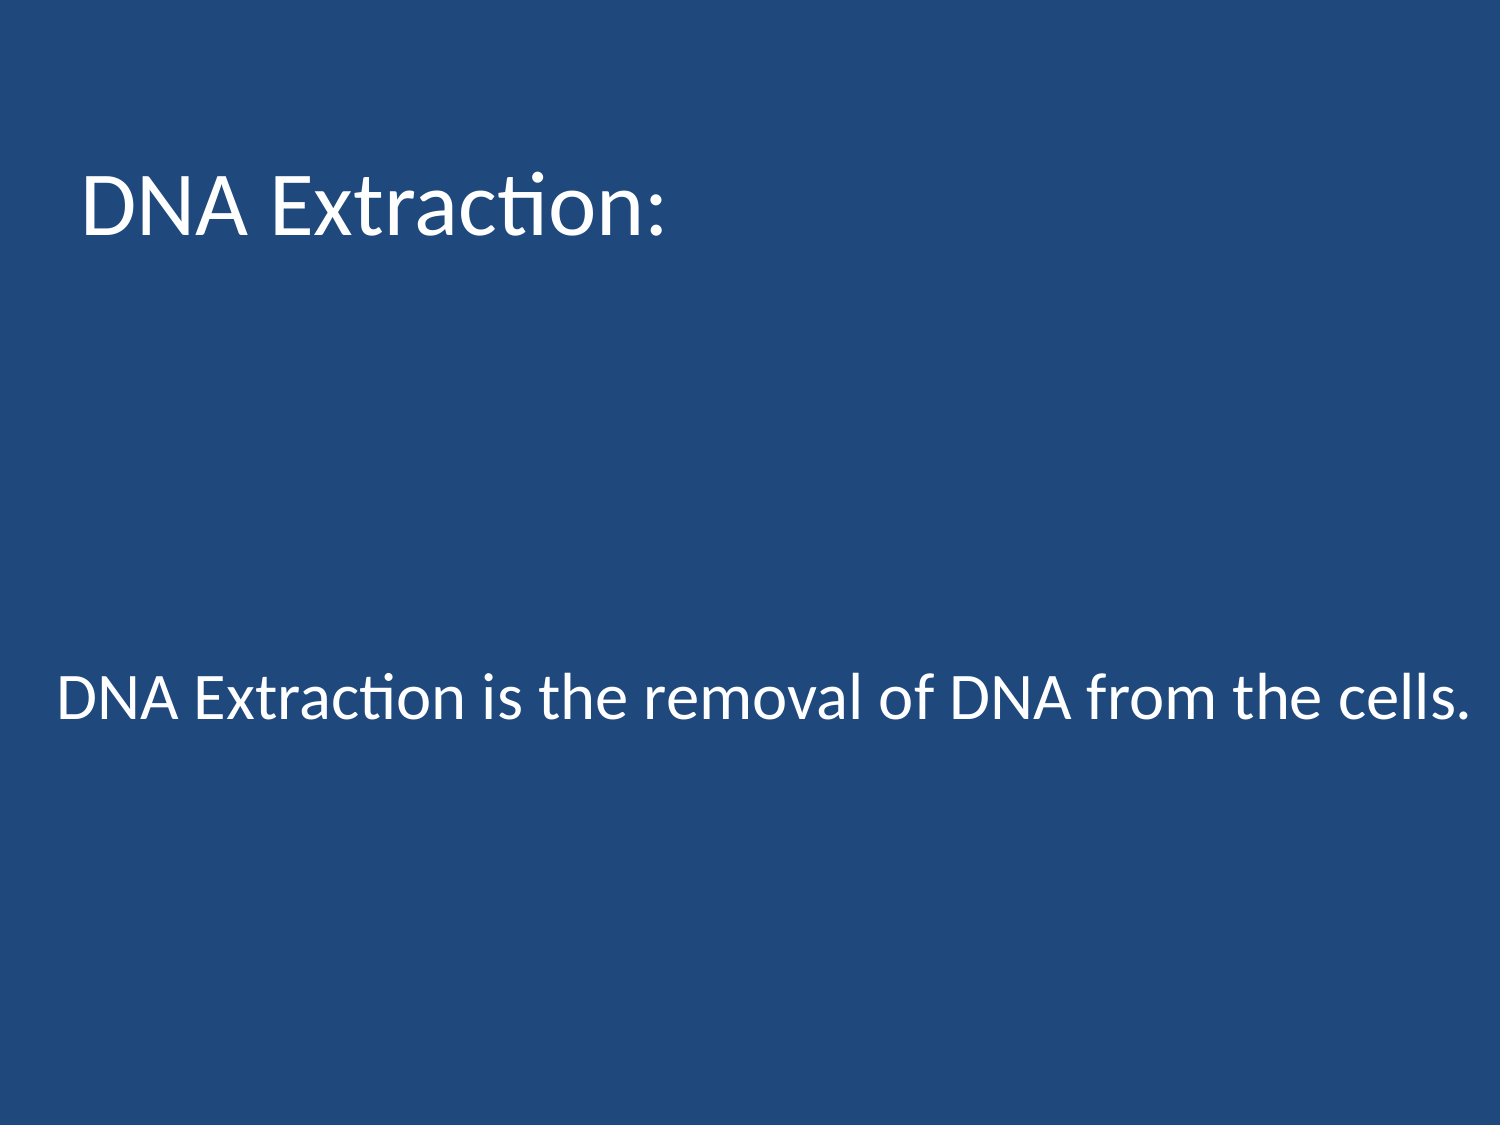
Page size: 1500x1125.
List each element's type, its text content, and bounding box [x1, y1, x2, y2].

subtitle DNA Extraction is the removal of DNA from the cells. [41, 645, 1500, 933]
title DNA Extraction: [64, 78, 1340, 320]
